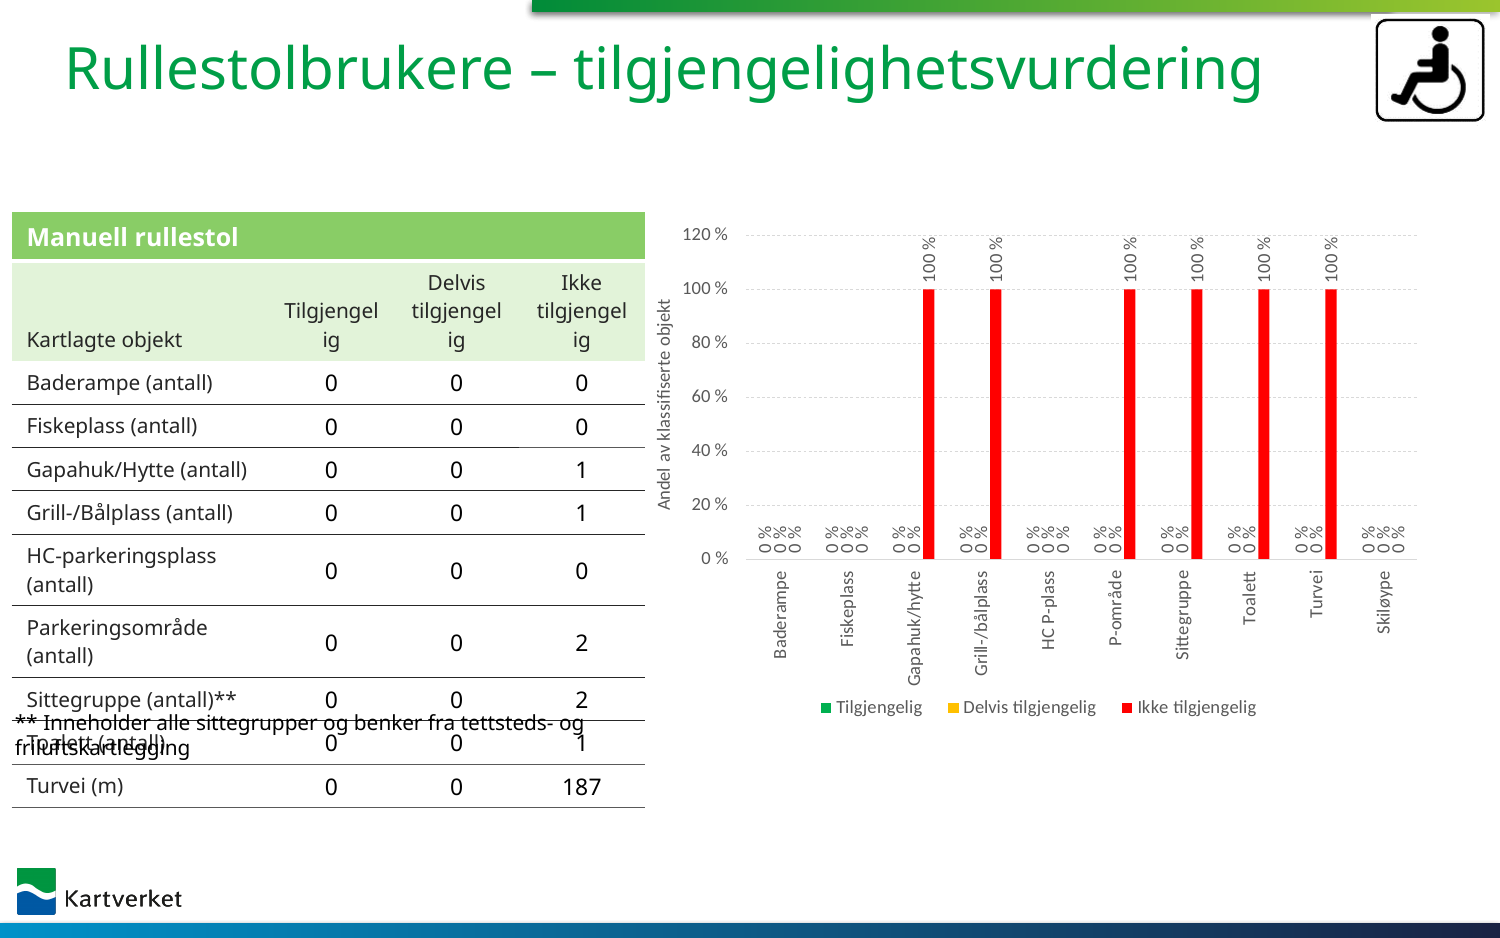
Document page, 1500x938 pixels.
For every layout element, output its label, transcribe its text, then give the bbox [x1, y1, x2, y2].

table_cell 0 [269, 678, 394, 702]
table_cell Parkeringsområde (antall) [12, 606, 269, 677]
table_cell 2 [519, 678, 638, 702]
table_cell 2 [519, 606, 638, 677]
table_cell 187 [519, 768, 645, 807]
table_cell Turvei (m) [12, 768, 269, 807]
table_cell 0 [394, 405, 519, 447]
table_cell Delvis tilgjengelig [394, 263, 519, 361]
table_cell HC-parkeringsplass (antall) [12, 535, 269, 605]
table_cell Fiskeplass (antall) [12, 405, 269, 447]
table_cell Gapahuk/Hytte (antall) [12, 448, 269, 490]
table_cell 1 [519, 491, 638, 534]
table_cell 0 [394, 448, 519, 490]
table_cell 0 [519, 535, 638, 605]
table_cell 0 [394, 361, 519, 404]
table_cell Grill-/Bålplass (antall) [12, 491, 269, 534]
table_cell 0 [269, 768, 394, 807]
table_cell Kartlagte objekt [12, 263, 269, 361]
table_cell Baderampe (antall) [12, 361, 269, 404]
table_header Manuell rullestol [12, 212, 645, 259]
table_cell 0 [394, 678, 519, 702]
table_cell 0 [394, 491, 519, 534]
table_cell 0 [519, 405, 638, 447]
table_cell Tilgjengelig [269, 263, 394, 361]
table_cell 0 [269, 405, 394, 447]
table_cell 0 [269, 491, 394, 534]
table_cell 0 [519, 361, 638, 404]
text_box ** Inneholder alle sittegrupper og benker fra tettsteds- og friluftskartlegging [0, 702, 745, 768]
table_cell 0 [269, 361, 394, 404]
picture [1371, 13, 1491, 127]
table_cell 0 [394, 768, 519, 807]
picture [643, 218, 1427, 728]
table_cell Sittegruppe (antall)** [12, 678, 269, 702]
text_box Rullestolbrukere – tilgjengelighetsvurdering [49, 12, 1372, 109]
table_cell 0 [269, 606, 394, 677]
table_cell 0 [269, 448, 394, 490]
table_cell 1 [519, 448, 638, 490]
table_cell 0 [394, 535, 519, 605]
table_cell 0 [394, 606, 519, 677]
table_cell Ikke tilgjengelig [519, 263, 638, 361]
table_cell 0 [269, 535, 394, 605]
